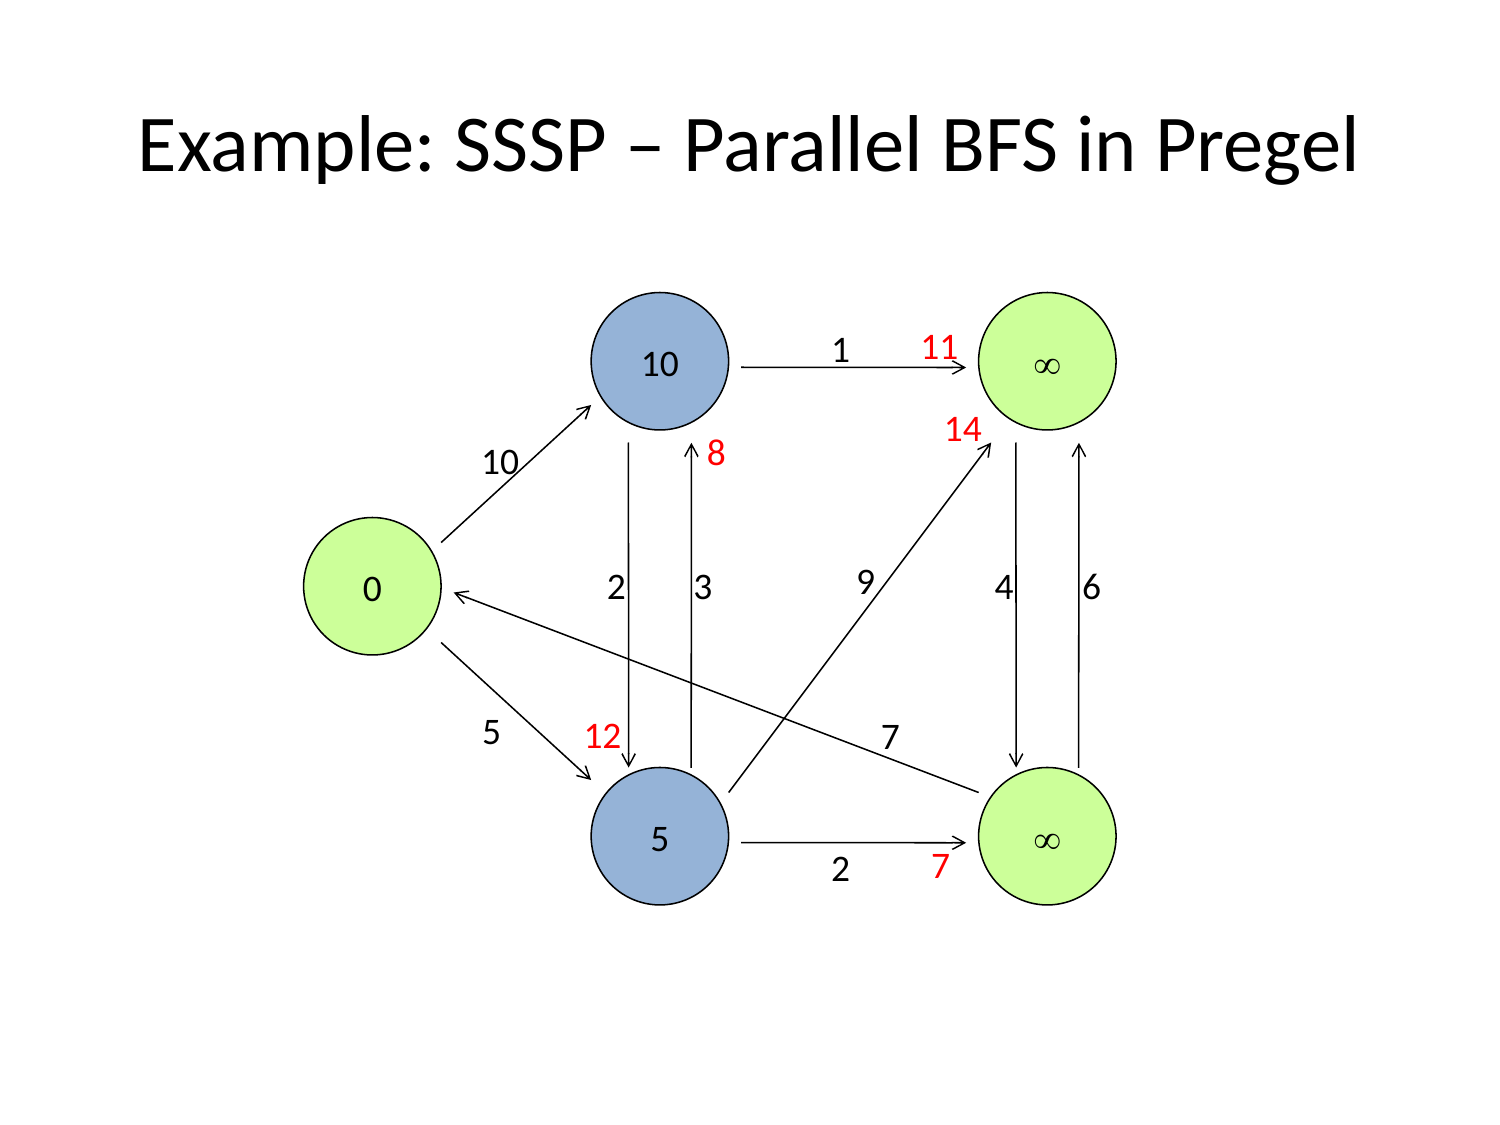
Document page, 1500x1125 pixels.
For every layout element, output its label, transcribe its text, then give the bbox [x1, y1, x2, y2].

title Example: SSSP – Parallel BFS in Pregel [75, 45, 1425, 233]
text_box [303, 292, 1117, 906]
